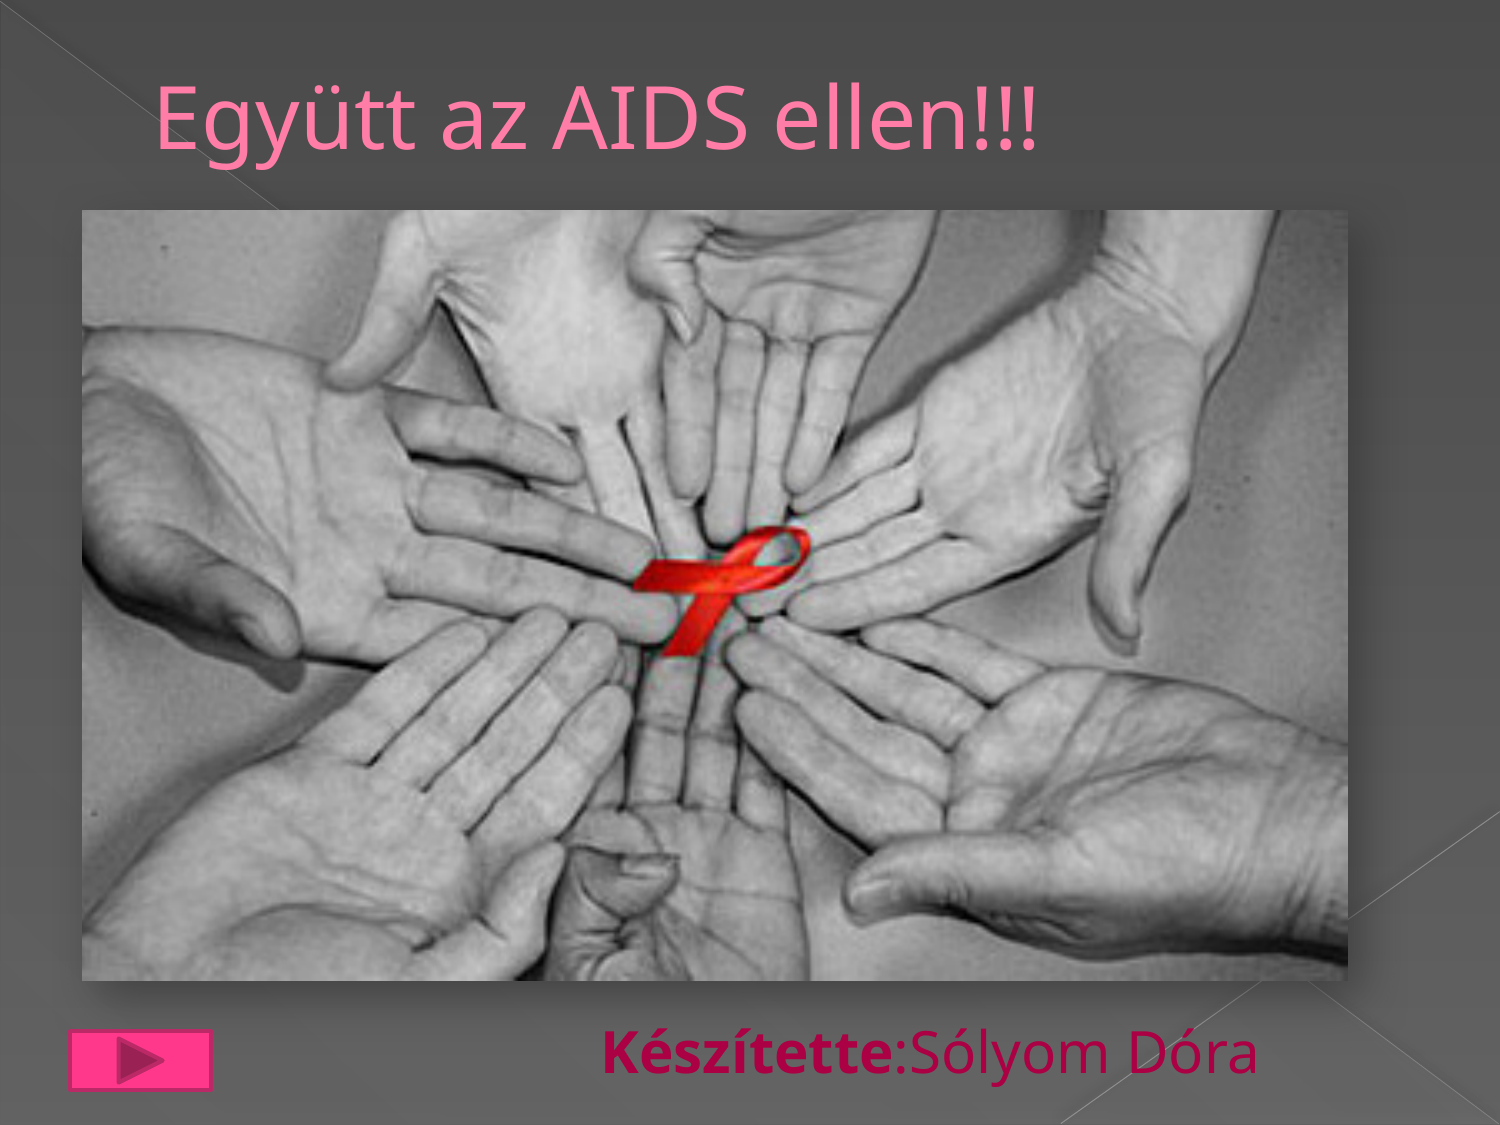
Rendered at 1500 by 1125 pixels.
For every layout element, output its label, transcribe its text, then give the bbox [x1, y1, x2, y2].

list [81, 210, 1348, 981]
text_box [68, 1029, 213, 1092]
title Együtt az AIDS ellen!!! [58, 0, 1409, 230]
text_box Készítette:Sólyom Dóra [585, 1007, 1442, 1093]
